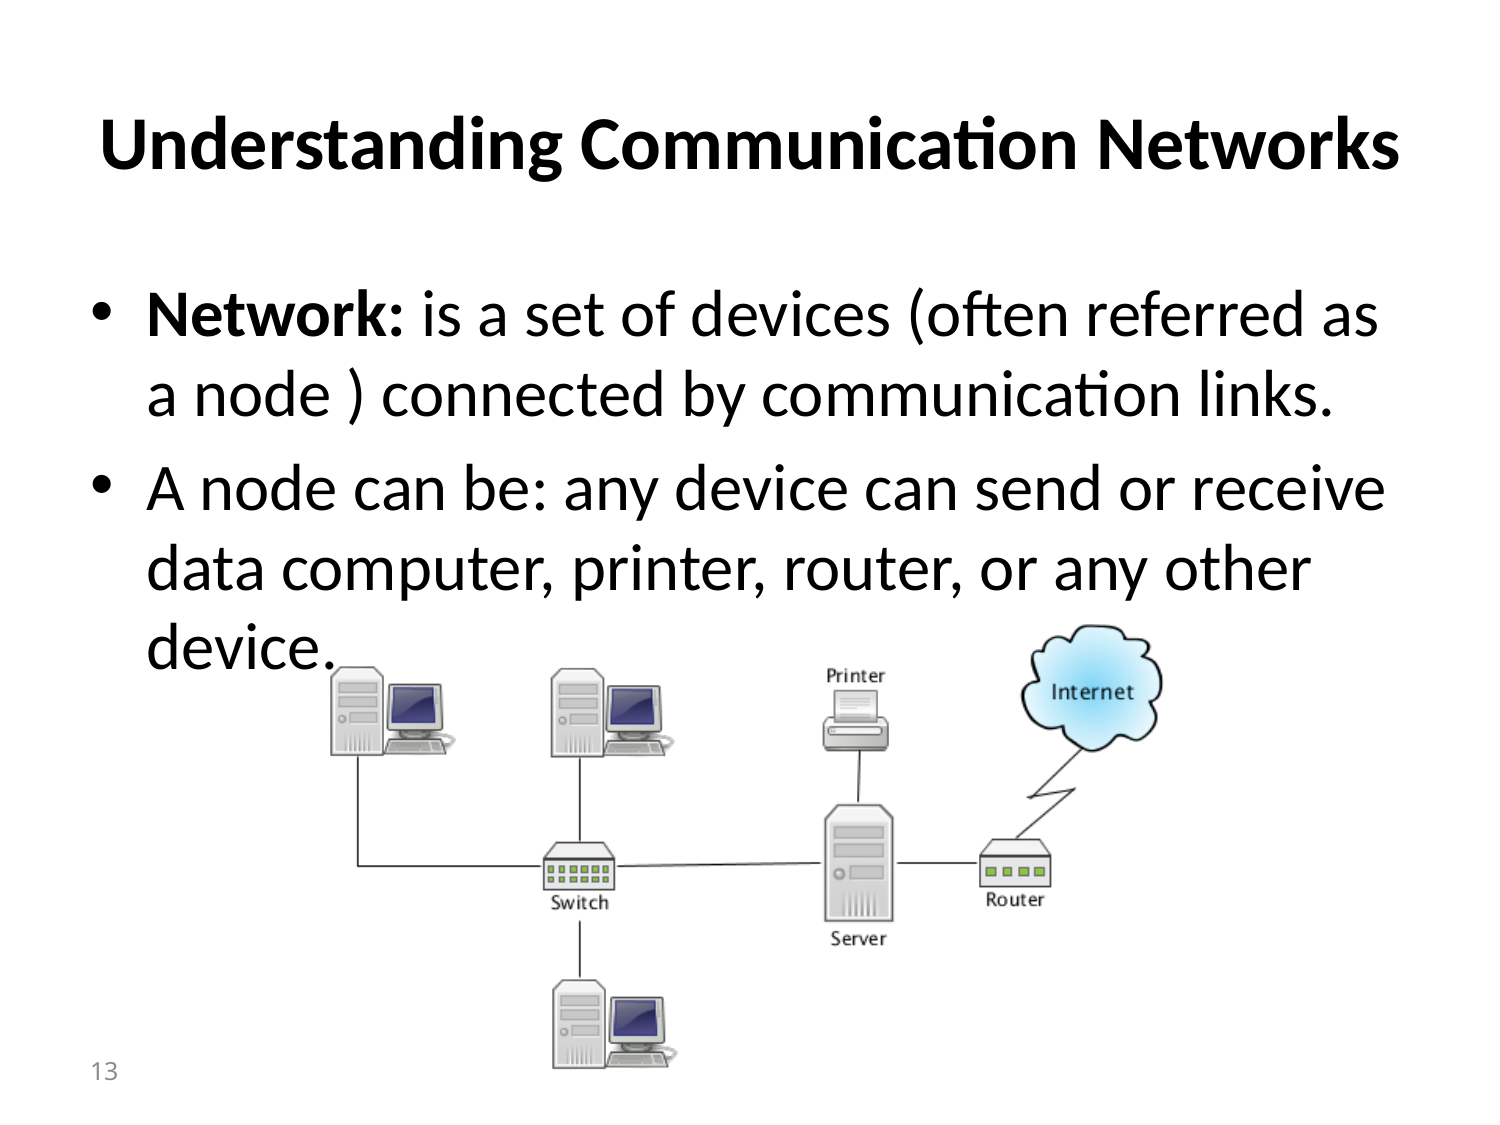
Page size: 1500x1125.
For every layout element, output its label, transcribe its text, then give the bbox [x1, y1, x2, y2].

list Network: is a set of devices (often referred as a node ) connected by communication links. A node can be: any device can send or receive data computer, printer, router, or any other device. [75, 262, 1425, 1005]
title Understanding Communication Networks [75, 45, 1425, 233]
picture [287, 537, 1226, 1125]
slide_number 13 [75, 1042, 282, 1103]
